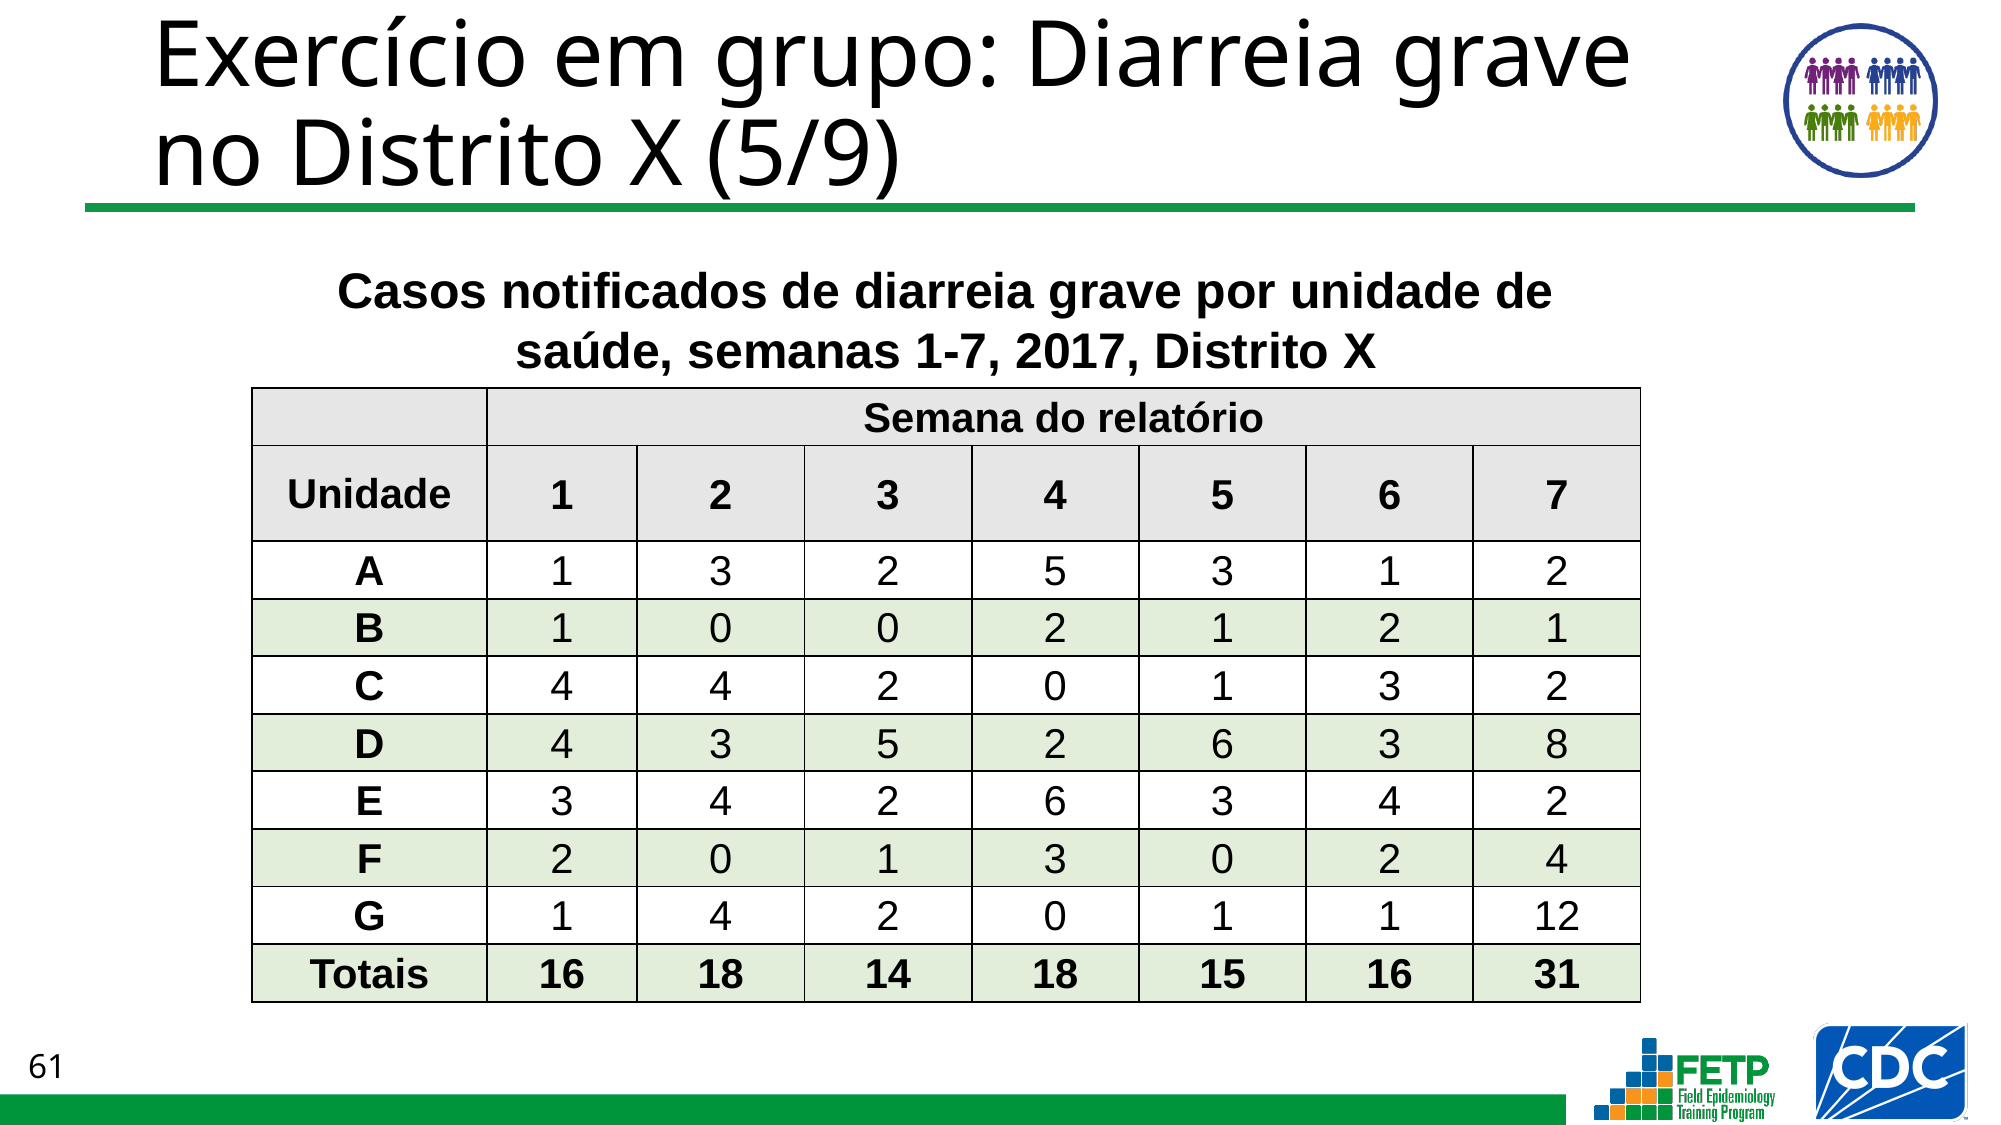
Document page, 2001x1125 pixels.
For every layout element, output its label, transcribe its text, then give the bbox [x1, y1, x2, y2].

table_cell 3 [1307, 715, 1472, 770]
table_cell 6 [973, 772, 1138, 828]
table_cell Unidade [253, 446, 486, 540]
table_cell 6 [1307, 446, 1472, 540]
table_cell D [253, 715, 486, 770]
table_cell 0 [805, 600, 971, 655]
table_cell 0 [973, 657, 1138, 713]
table_cell 1 [488, 446, 636, 540]
table_cell 3 [805, 446, 971, 540]
table_cell 4 [488, 657, 636, 713]
table_cell 1 [1307, 542, 1472, 598]
table_cell 12 [1474, 887, 1640, 943]
table_cell 1 [1140, 657, 1305, 713]
table_cell 2 [973, 715, 1138, 770]
table_cell 1 [1140, 600, 1305, 655]
table_cell 0 [1140, 830, 1305, 886]
table_cell 3 [488, 772, 636, 828]
table_cell 18 [973, 945, 1138, 1001]
table_cell 3 [973, 830, 1138, 886]
table_cell 1 [1140, 887, 1305, 943]
table_cell 4 [638, 657, 804, 713]
table_cell 1 [488, 542, 636, 598]
text_box Casos notificados de diarreia grave por unidade de saúde, semanas 1-7, 2017, Distrito X [252, 251, 1641, 387]
table_cell 2 [1307, 830, 1472, 886]
table_cell 5 [805, 715, 971, 770]
table_cell 2 [1474, 772, 1640, 828]
table_cell 1 [1307, 887, 1472, 943]
table_cell 2 [805, 542, 971, 598]
picture [1813, 1023, 1968, 1122]
table_cell F [253, 830, 486, 886]
table_cell 3 [1140, 772, 1305, 828]
table_cell 2 [1474, 657, 1640, 713]
table_cell 3 [1307, 657, 1472, 713]
table_cell 1 [488, 600, 636, 655]
table_cell 1 [1474, 600, 1640, 655]
table_cell 4 [488, 715, 636, 770]
table_cell 2 [973, 600, 1138, 655]
table_cell 3 [638, 542, 804, 598]
table_cell 1 [805, 830, 971, 886]
table_cell 1 [488, 887, 636, 943]
table_cell 4 [638, 887, 804, 943]
table_cell Totais [253, 945, 486, 1001]
table_cell 18 [638, 945, 804, 1001]
table_cell 15 [1140, 945, 1305, 1001]
table_cell 5 [973, 542, 1138, 598]
table_cell 2 [805, 887, 971, 943]
table_cell 14 [805, 945, 971, 1001]
table_cell 2 [805, 772, 971, 828]
table_cell 4 [638, 772, 804, 828]
table_cell 0 [973, 887, 1138, 943]
table_cell 16 [488, 945, 636, 1001]
table_cell 4 [1474, 830, 1640, 886]
title Exercício em grupo: Diarreia grave no Distrito X (5/9) [137, 0, 1738, 207]
table_cell 8 [1474, 715, 1640, 770]
table_cell 0 [638, 830, 804, 886]
table_cell 4 [1307, 772, 1472, 828]
table_cell 2 [805, 657, 971, 713]
table_cell E [253, 772, 486, 828]
table_cell 3 [638, 715, 804, 770]
table_cell 2 [1307, 600, 1472, 655]
table_cell B [253, 600, 486, 655]
table_cell C [253, 657, 486, 713]
table_cell 2 [1474, 542, 1640, 598]
table_cell 2 [488, 830, 636, 886]
table_header [253, 389, 486, 445]
table_cell 2 [638, 446, 804, 540]
table_cell 0 [638, 600, 804, 655]
picture [1594, 1038, 1775, 1122]
table_header Semana do relatório [488, 389, 1640, 445]
table_cell 6 [1140, 715, 1305, 770]
table_cell G [253, 887, 486, 943]
table_cell 4 [973, 446, 1138, 540]
table_cell 16 [1307, 945, 1472, 1001]
table_cell A [253, 542, 486, 598]
table_cell 7 [1474, 446, 1640, 540]
table_cell 3 [1140, 542, 1305, 598]
picture [1783, 23, 1938, 179]
table_cell 31 [1474, 945, 1640, 1001]
table_cell 5 [1140, 446, 1305, 540]
